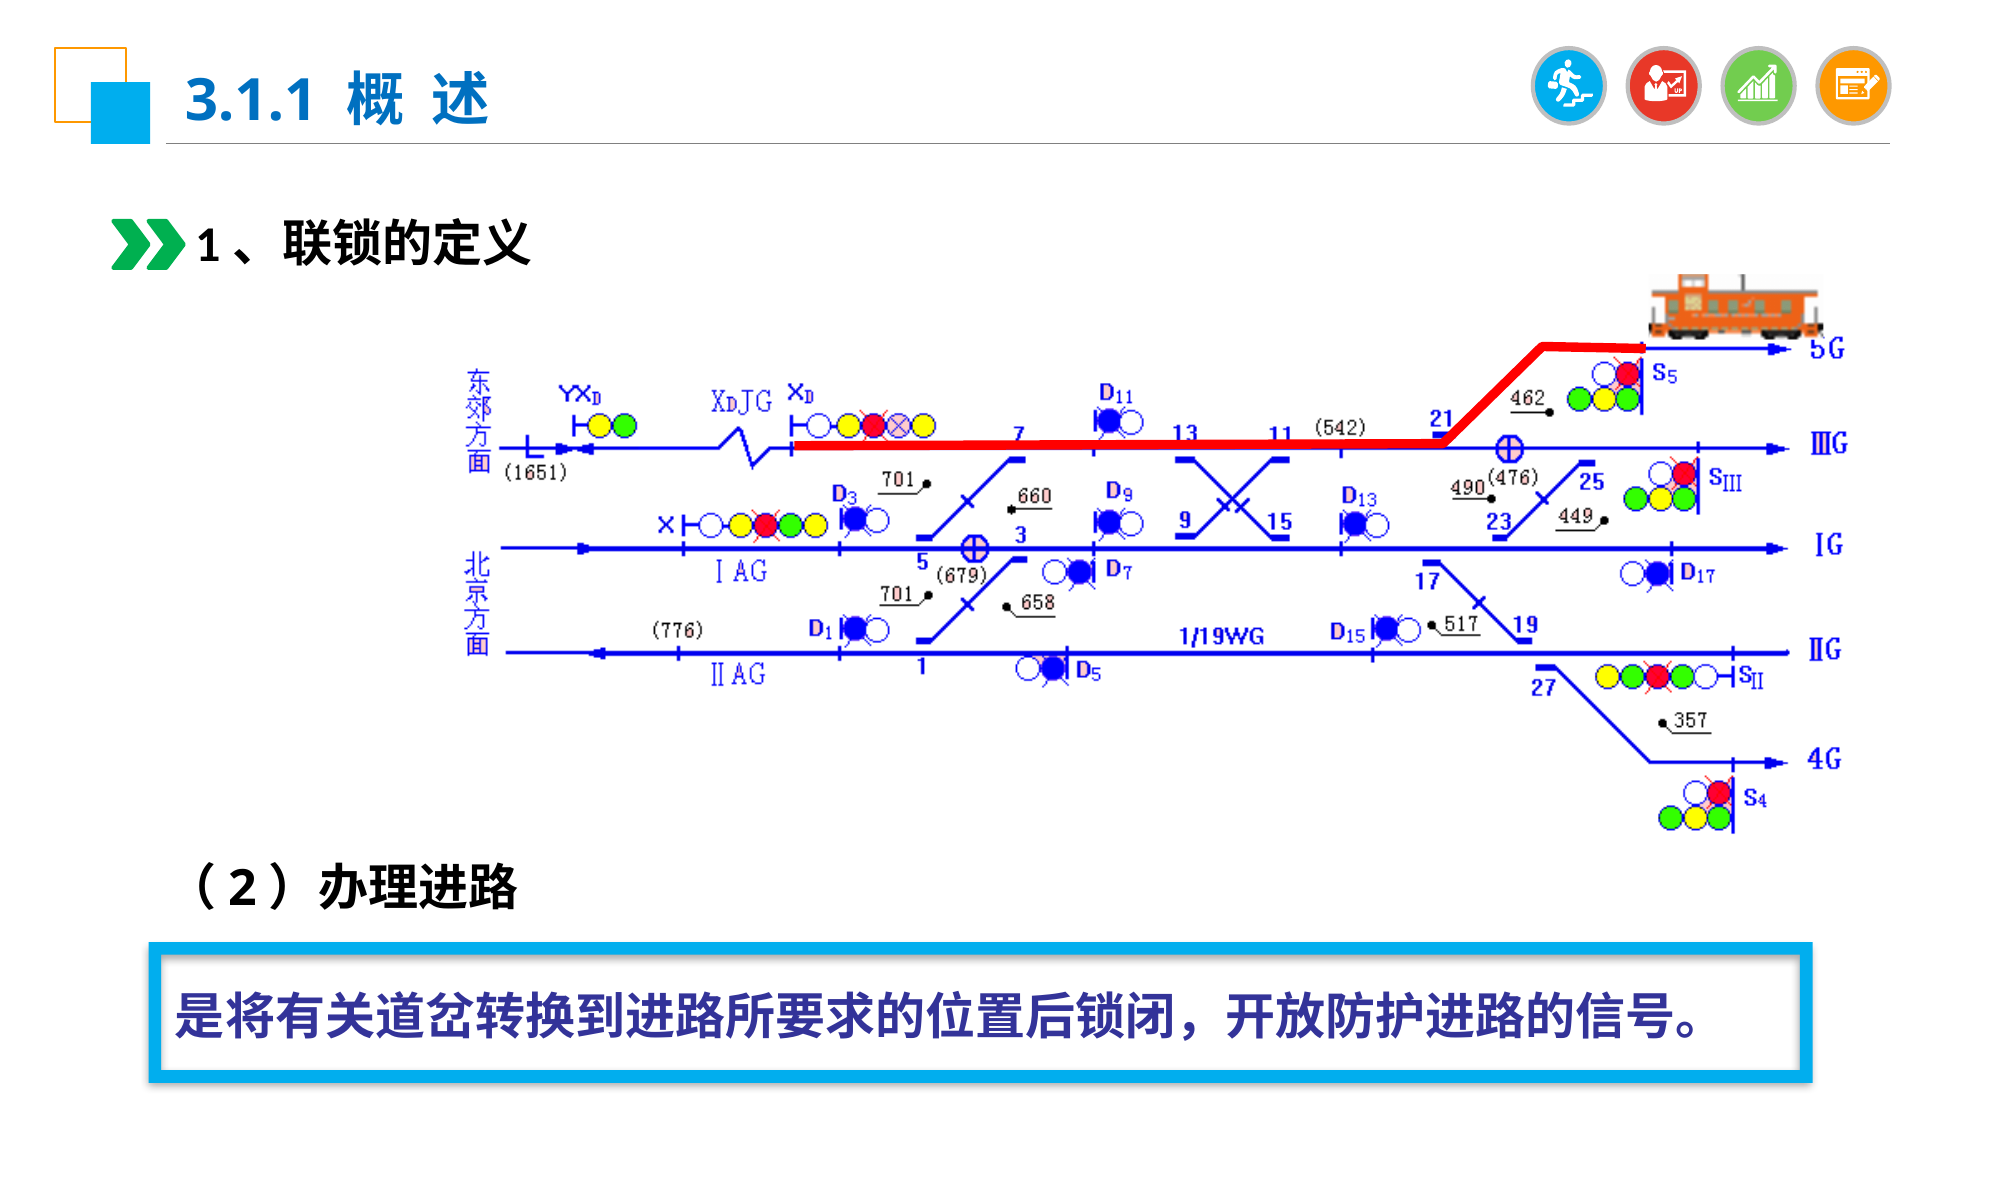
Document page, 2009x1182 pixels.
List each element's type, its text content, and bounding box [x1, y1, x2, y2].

text_box （2）办理进路 [151, 848, 534, 924]
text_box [148, 941, 1813, 1083]
text_box 3.1.1 概 述 [164, 51, 511, 142]
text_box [113, 203, 545, 280]
picture [452, 273, 1853, 849]
